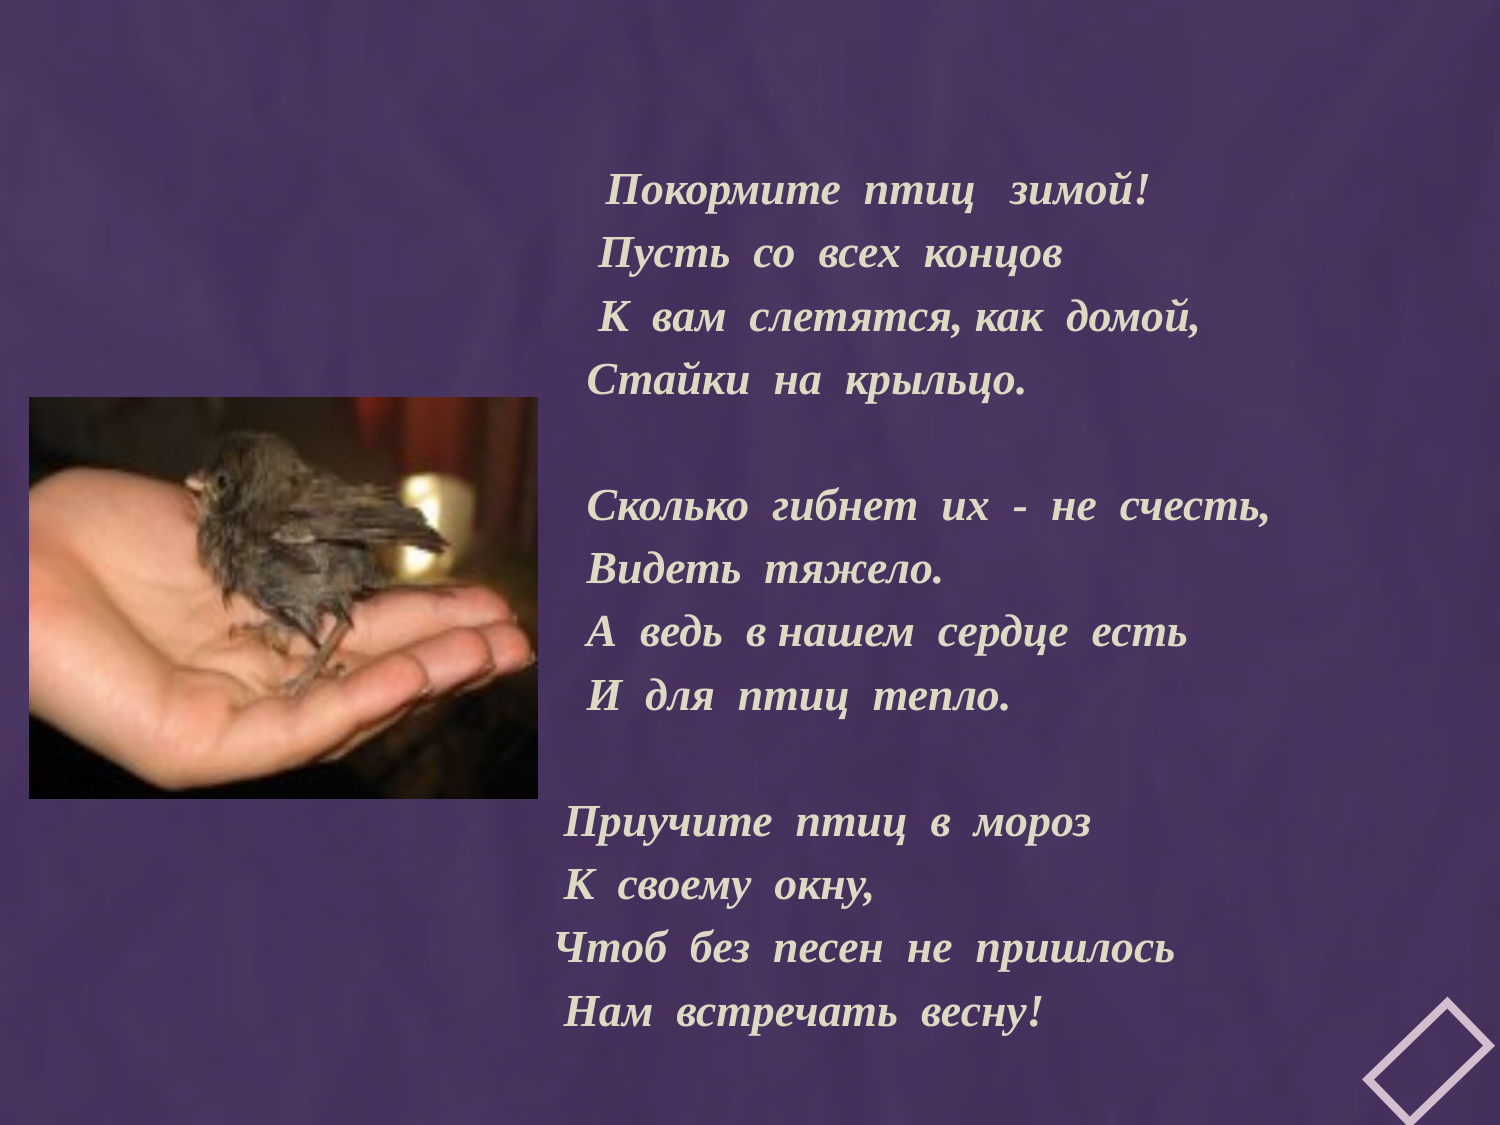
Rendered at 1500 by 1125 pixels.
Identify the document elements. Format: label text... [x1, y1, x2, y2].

text_box Покормите птиц зимой! Пусть со всех концов К вам слетятся, как домой, Стайки на крыльцо. Сколько гибнет их - не счесть, Видеть тяжело. А ведь в нашем сердце есть И для птиц тепло. Приучите птиц в мороз К своему окну, Чтоб без песен не пришлось Нам встречать весну! [134, 143, 1293, 1043]
picture [29, 396, 538, 799]
